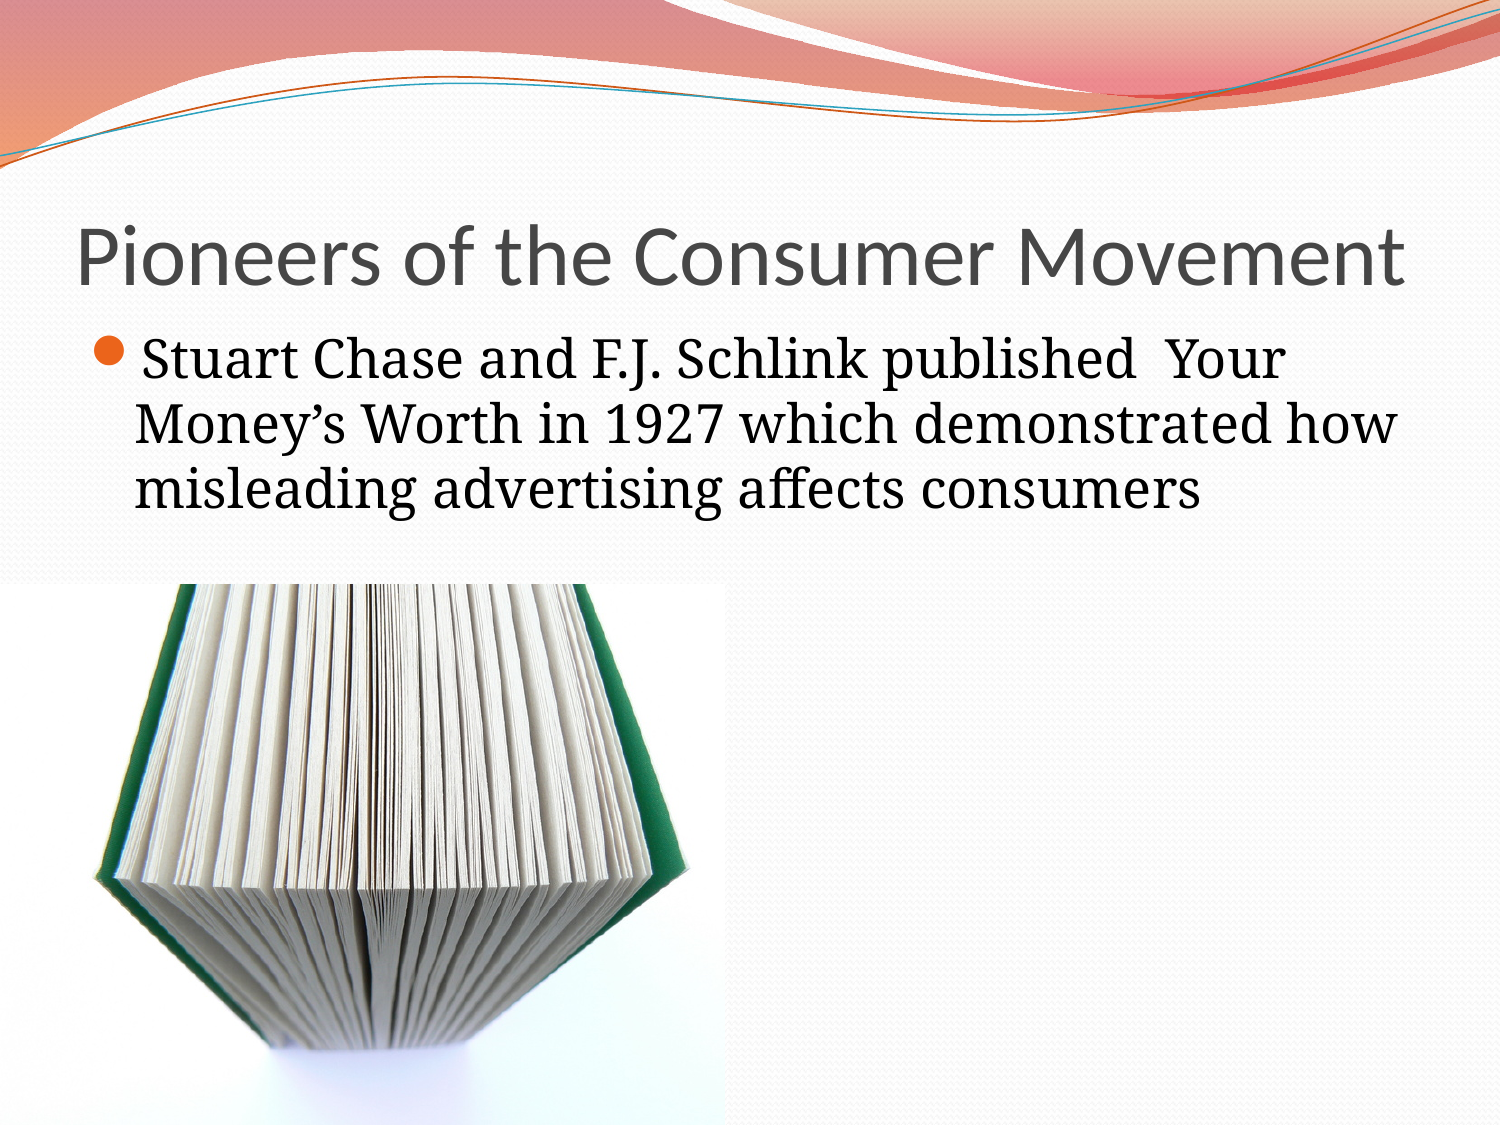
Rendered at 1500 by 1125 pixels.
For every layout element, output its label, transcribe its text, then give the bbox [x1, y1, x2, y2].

picture [0, 584, 726, 1125]
list Stuart Chase and F.J. Schlink published Your Money’s Worth in 1927 which demonstrated how misleading advertising affects consumers [75, 317, 1425, 1038]
title Pioneers of the Consumer Movement [75, 115, 1425, 303]
